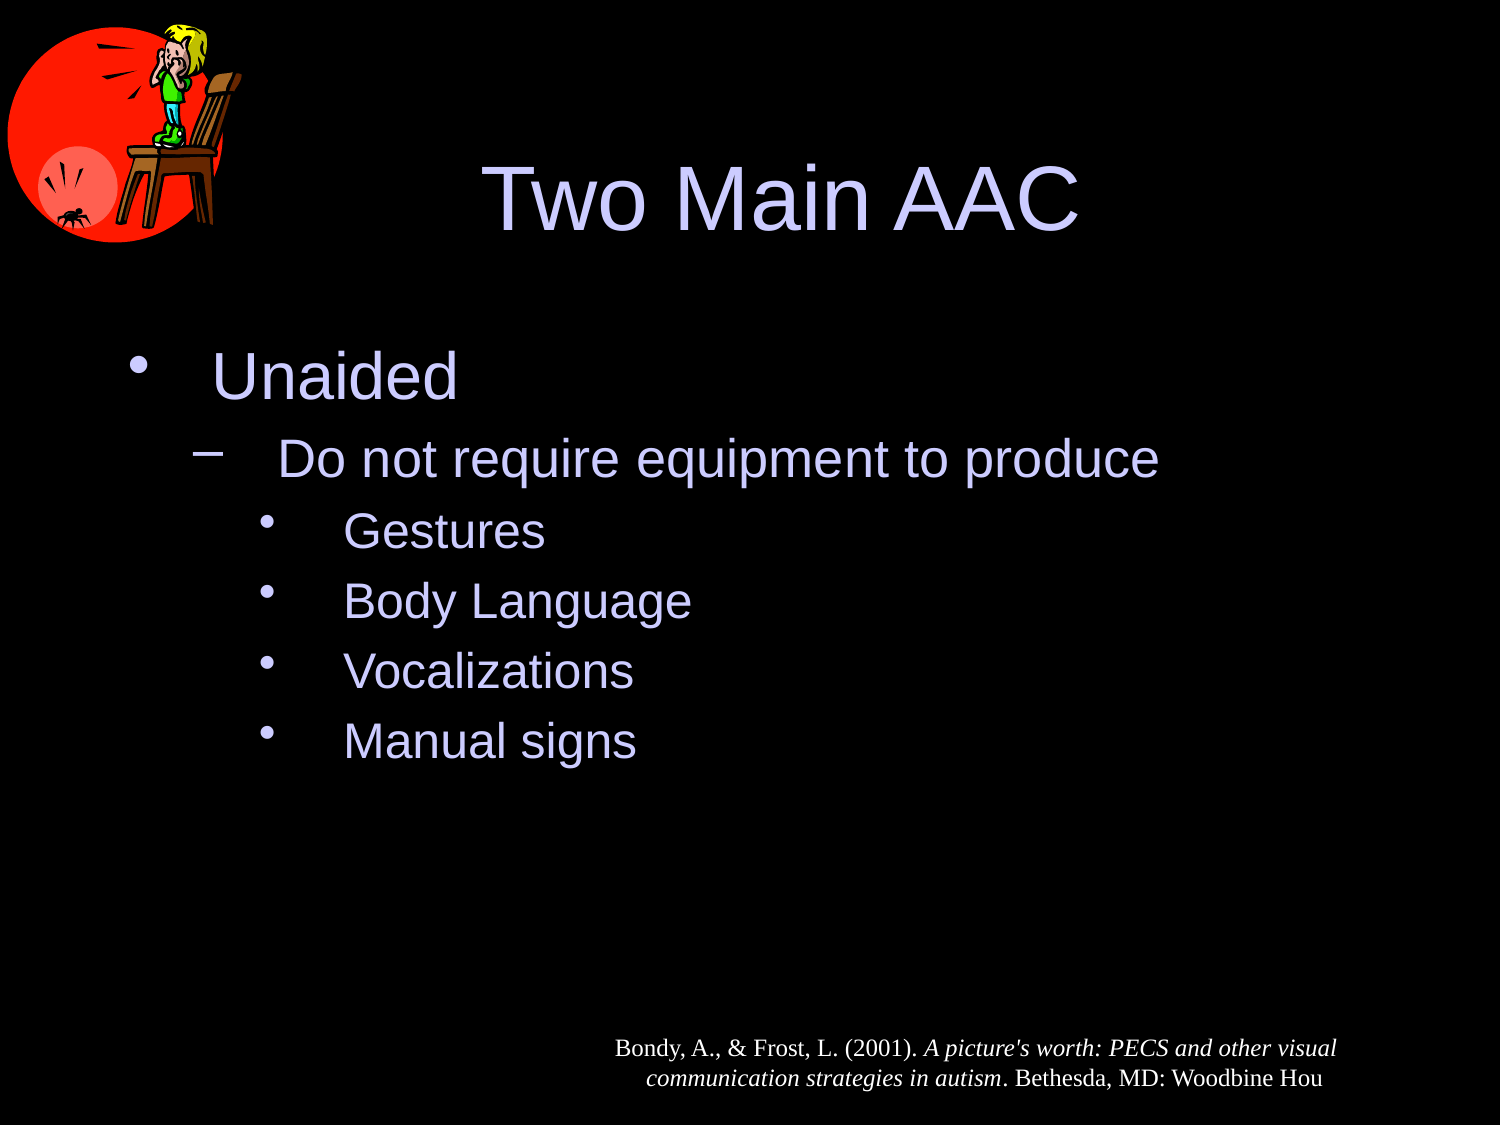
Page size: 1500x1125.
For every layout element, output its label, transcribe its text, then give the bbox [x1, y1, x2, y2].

text_box Bondy, A., & Frost, L. (2001). A picture's worth: PECS and other visual communication strategies in autism. Bethesda, MD: Woodbine House. [599, 1024, 1500, 1099]
list Unaided Do not require equipment to produce Gestures Body Language Vocalizations Manual signs [112, 324, 1388, 1001]
picture [0, 0, 245, 251]
title Two Main AAC [174, 99, 1388, 288]
